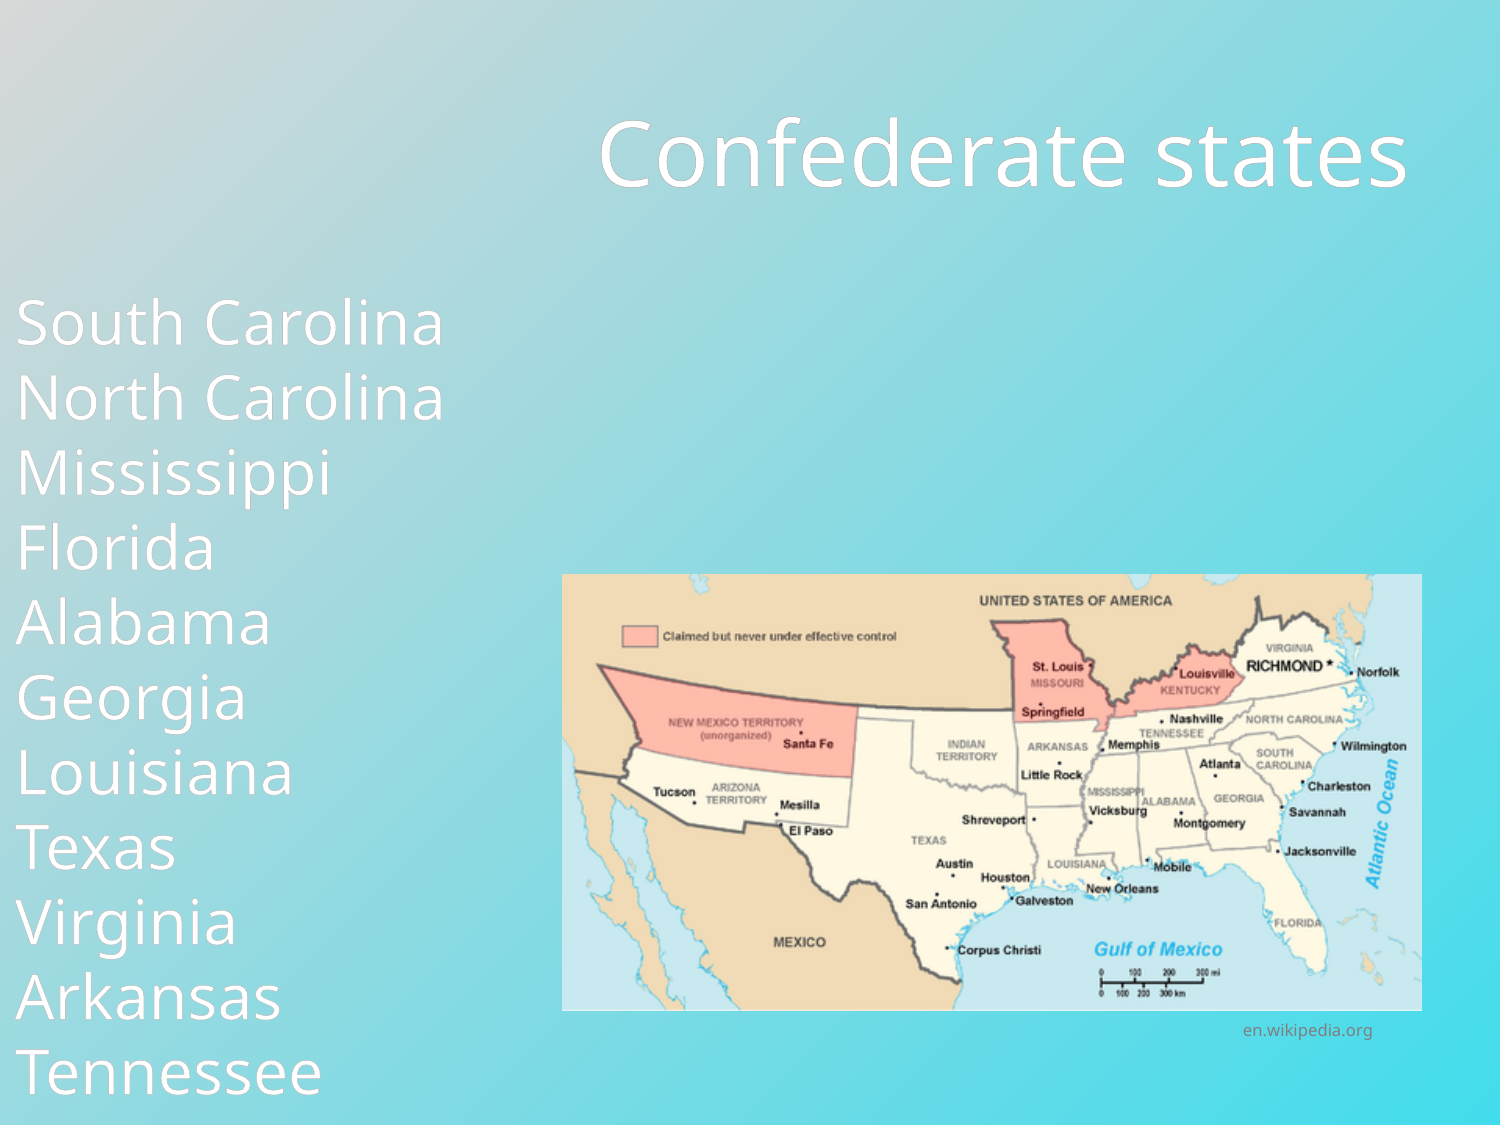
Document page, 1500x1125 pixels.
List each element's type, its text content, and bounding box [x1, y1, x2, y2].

title Confederate states [137, 37, 1426, 213]
picture [562, 574, 1423, 1012]
subtitle South Carolina North Carolina Mississippi Florida Alabama Georgia Louisiana Texas Virginia Arkansas Tennessee [0, 275, 1500, 1125]
text_box en.wikipedia.org [1228, 1013, 1389, 1048]
